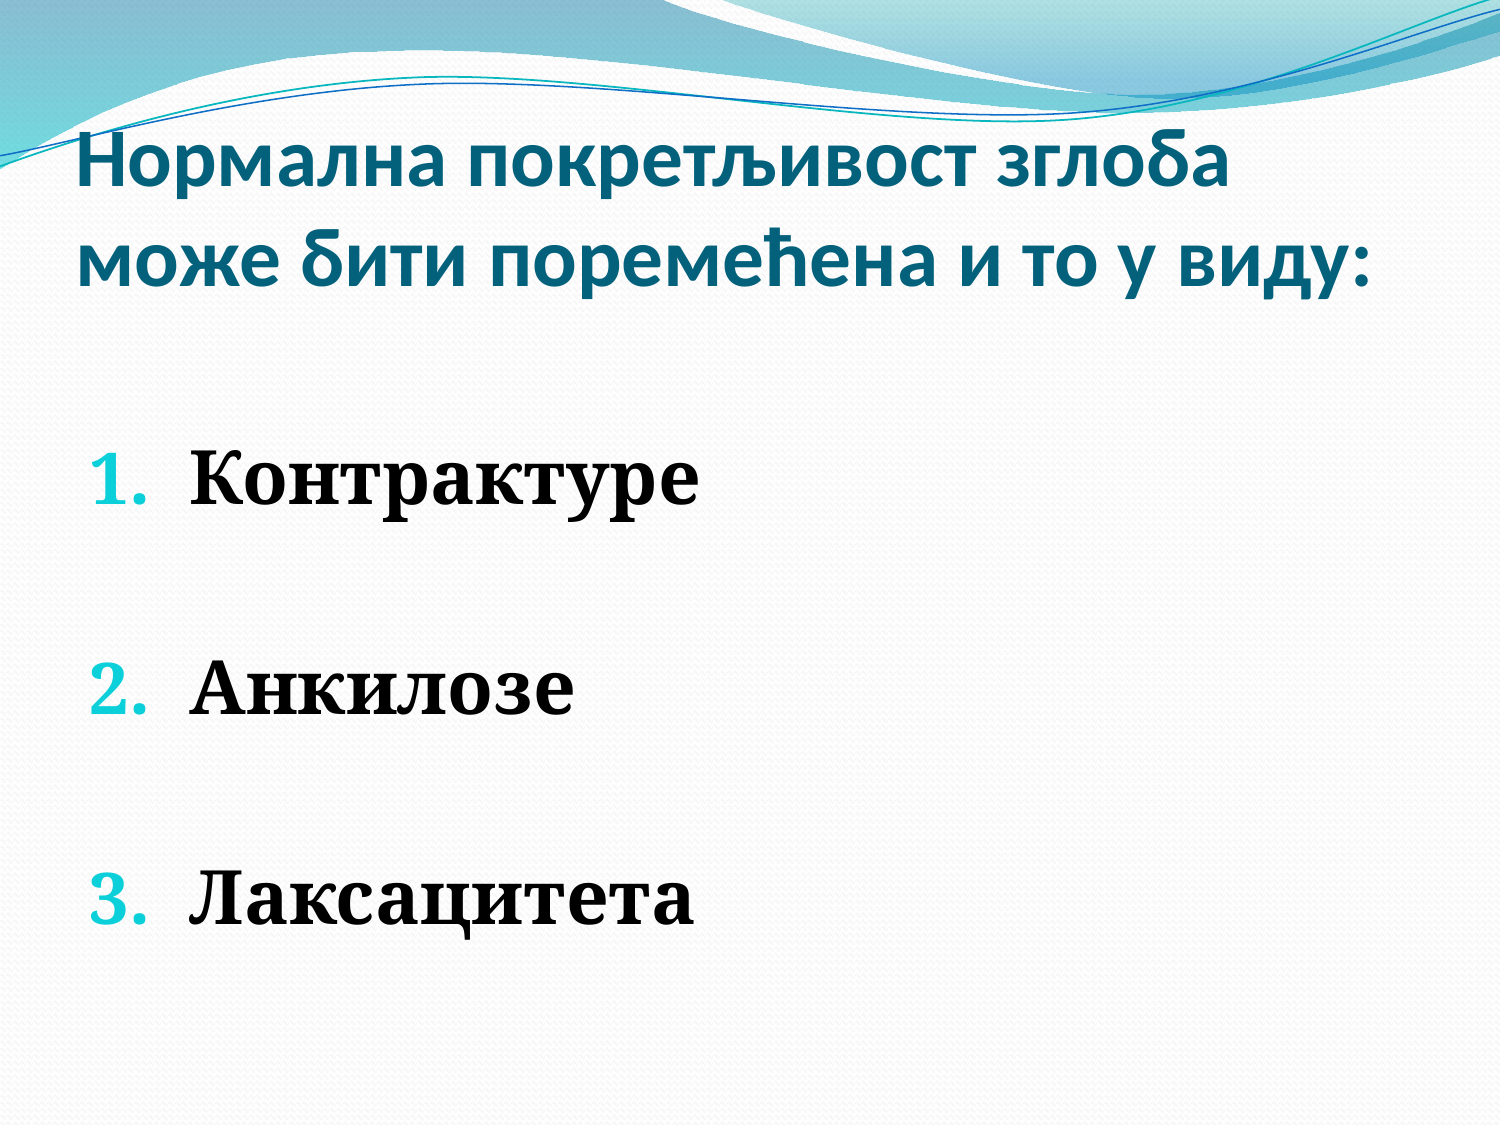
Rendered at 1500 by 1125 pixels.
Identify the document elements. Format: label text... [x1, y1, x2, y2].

list Контрактуре Анкилозе Лаксацитета [75, 421, 1425, 1038]
title Нормална покретљивост зглоба може бити поремећена и то у виду: [75, 115, 1425, 303]
